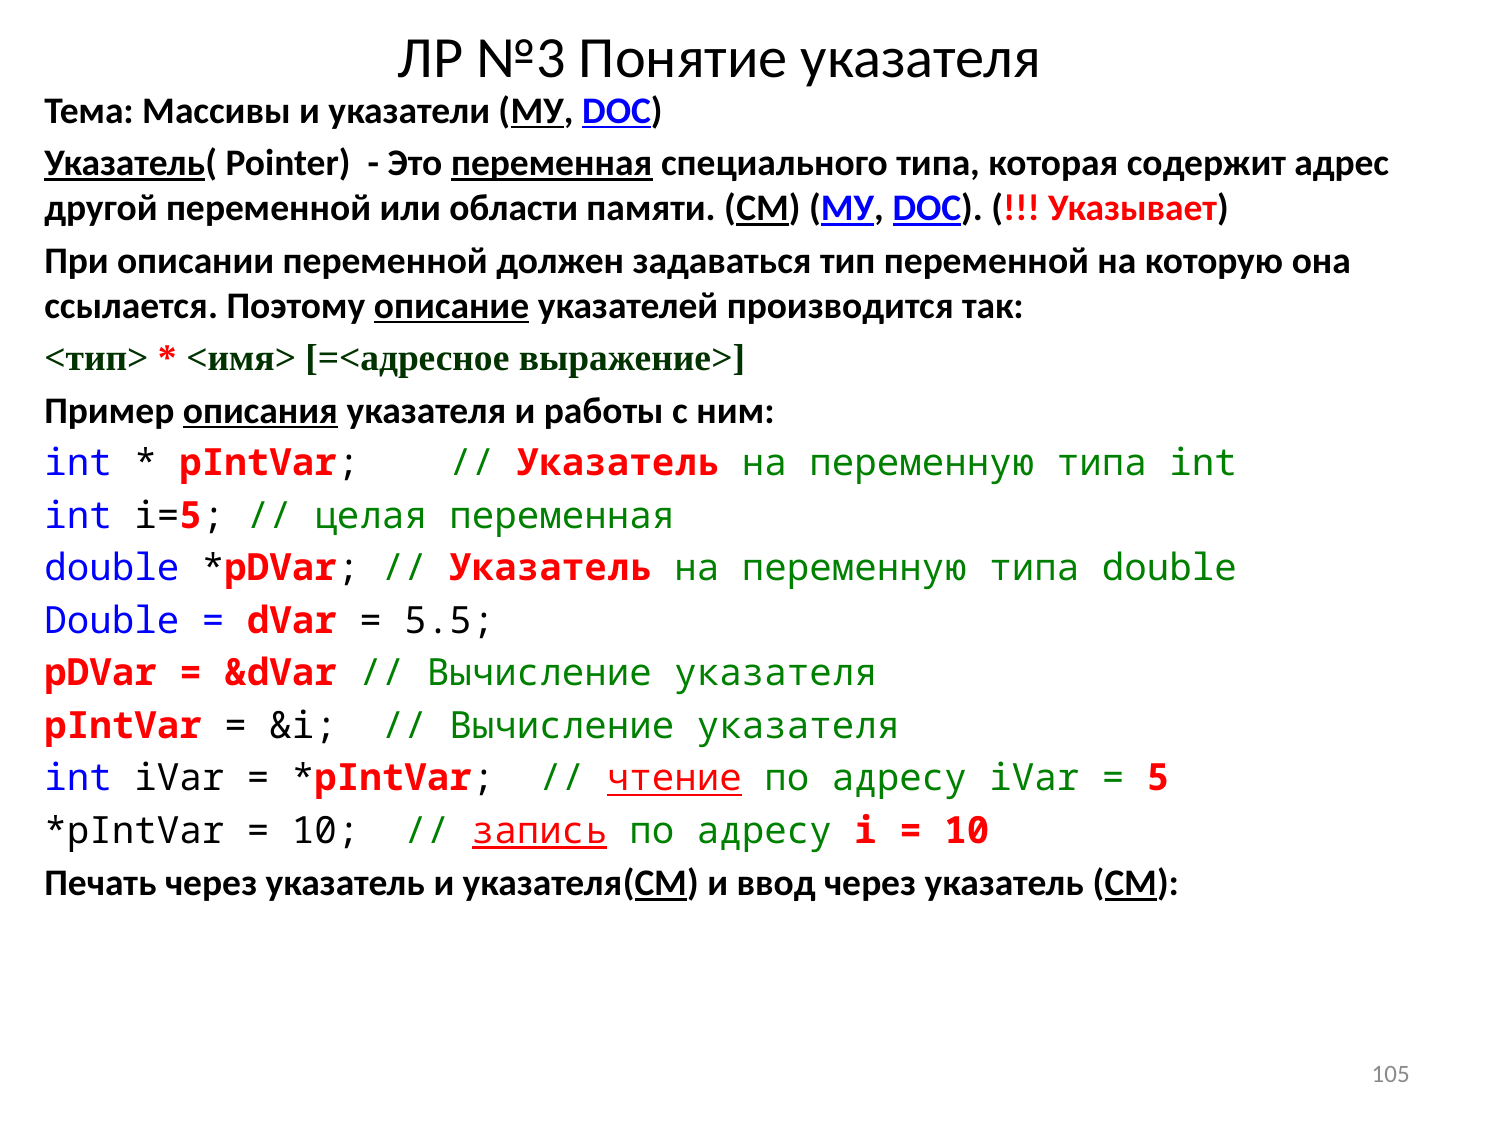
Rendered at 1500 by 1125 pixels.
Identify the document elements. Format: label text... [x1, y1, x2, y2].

text_box Тема: Массивы и указатели (МУ, DOC) Указатель( Pointer) - Это переменная специального типа, которая содержит адрес другой переменной или области памяти. (СМ) (МУ, DOC). (!!! Указывает) При описании переменной должен задаваться тип переменной на которую она ссылается. Поэтому описание указателей производится так: <тип> * <имя> [=<адресное выражение>] Пример описания указателя и работы с ним: int * pIntVar; // Указатель на переменную типа int int i=5; // целая переменная double *pDVar; // Указатель на переменную типа double Double = dVar = 5.5; pDVar = &dVar // Вычисление указателя pIntVar = &i; // Вычисление указателя int iVar = *pIntVar; // чтение по адресу iVar = 5 *pIntVar = 10; // запись по адресу i = 10 Печать через указатель и указателя(СМ) и ввод через указатель (СМ): [29, 78, 1495, 1047]
title ЛР №3 Понятие указателя [206, 7, 1247, 78]
slide_number 105 [1074, 1042, 1425, 1103]
